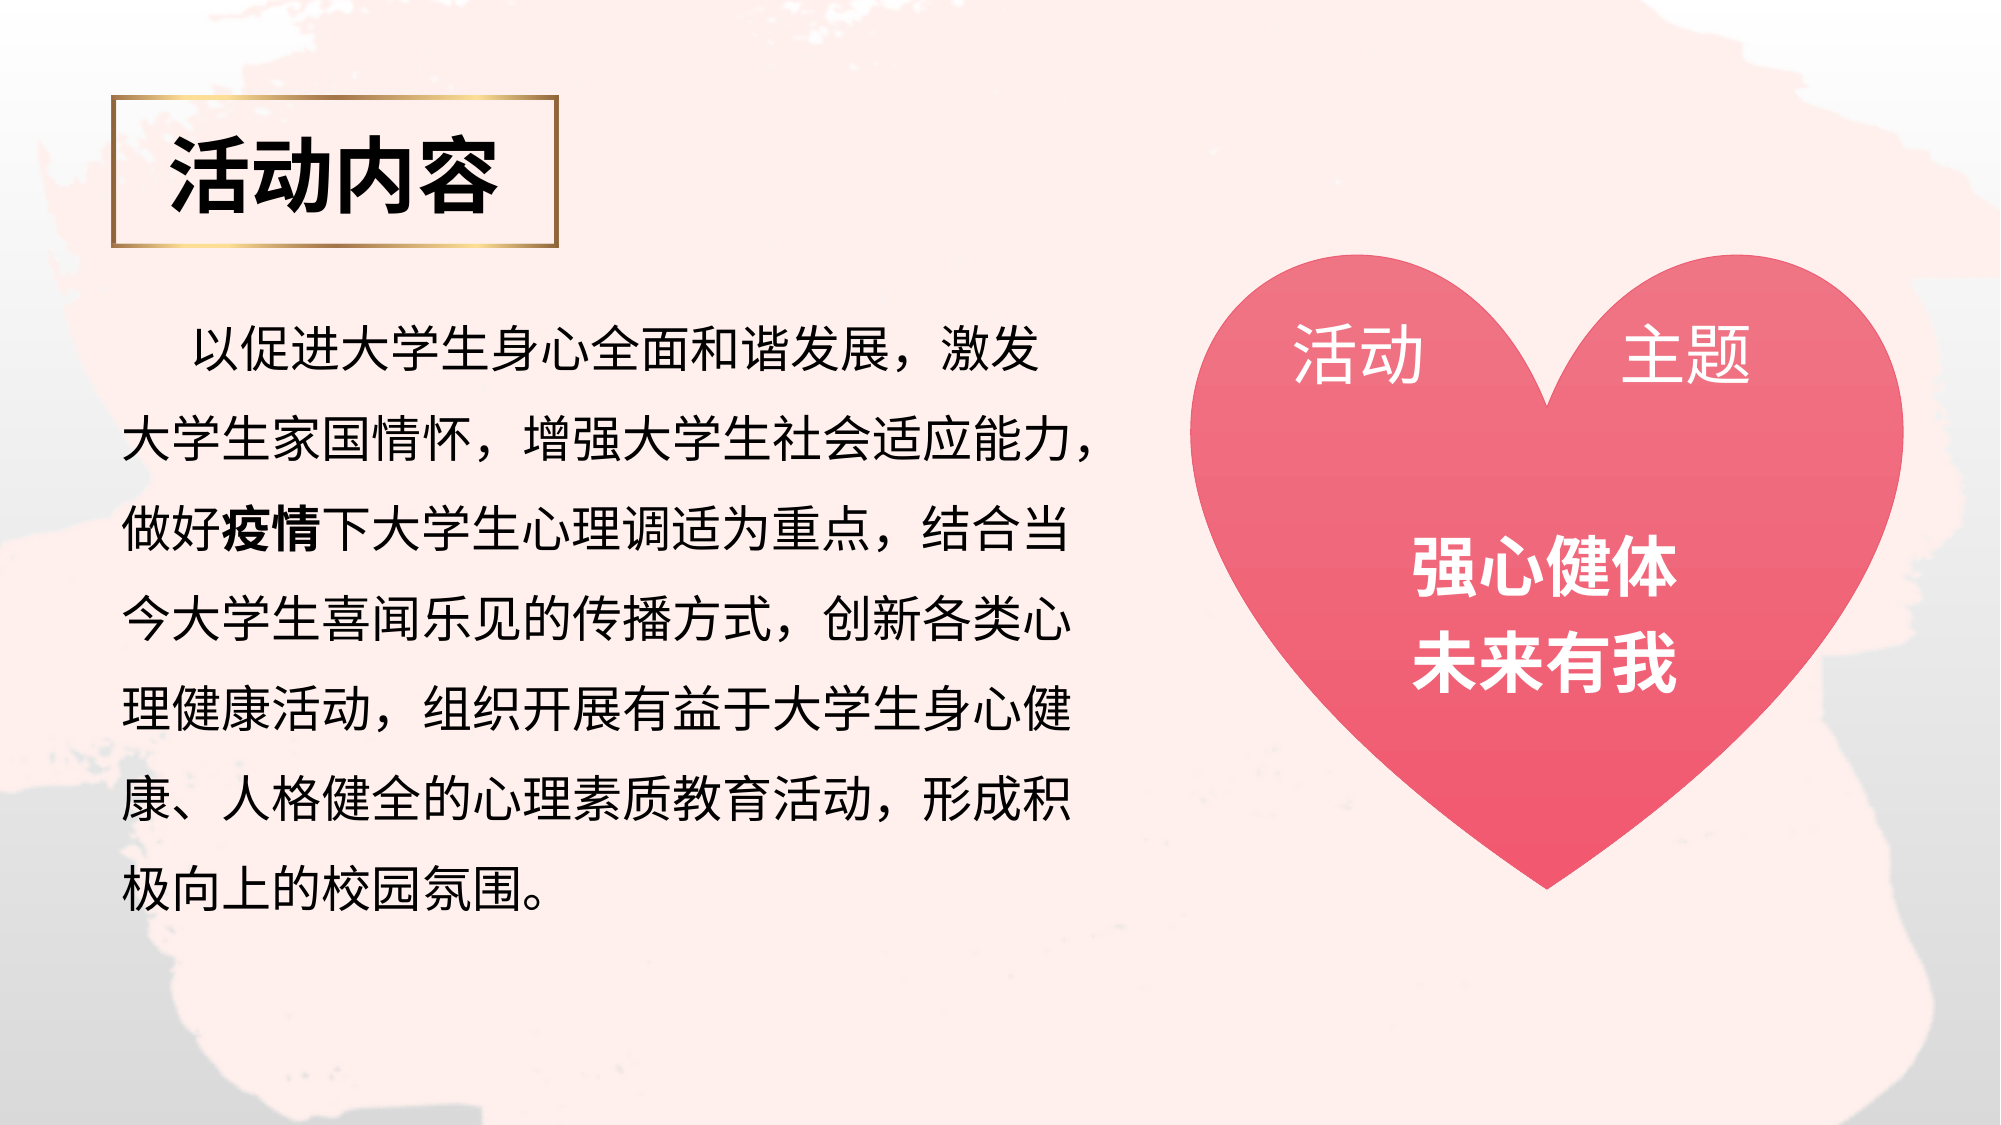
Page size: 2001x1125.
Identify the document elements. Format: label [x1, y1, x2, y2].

text_box [111, 95, 559, 248]
picture [0, 0, 2000, 1125]
